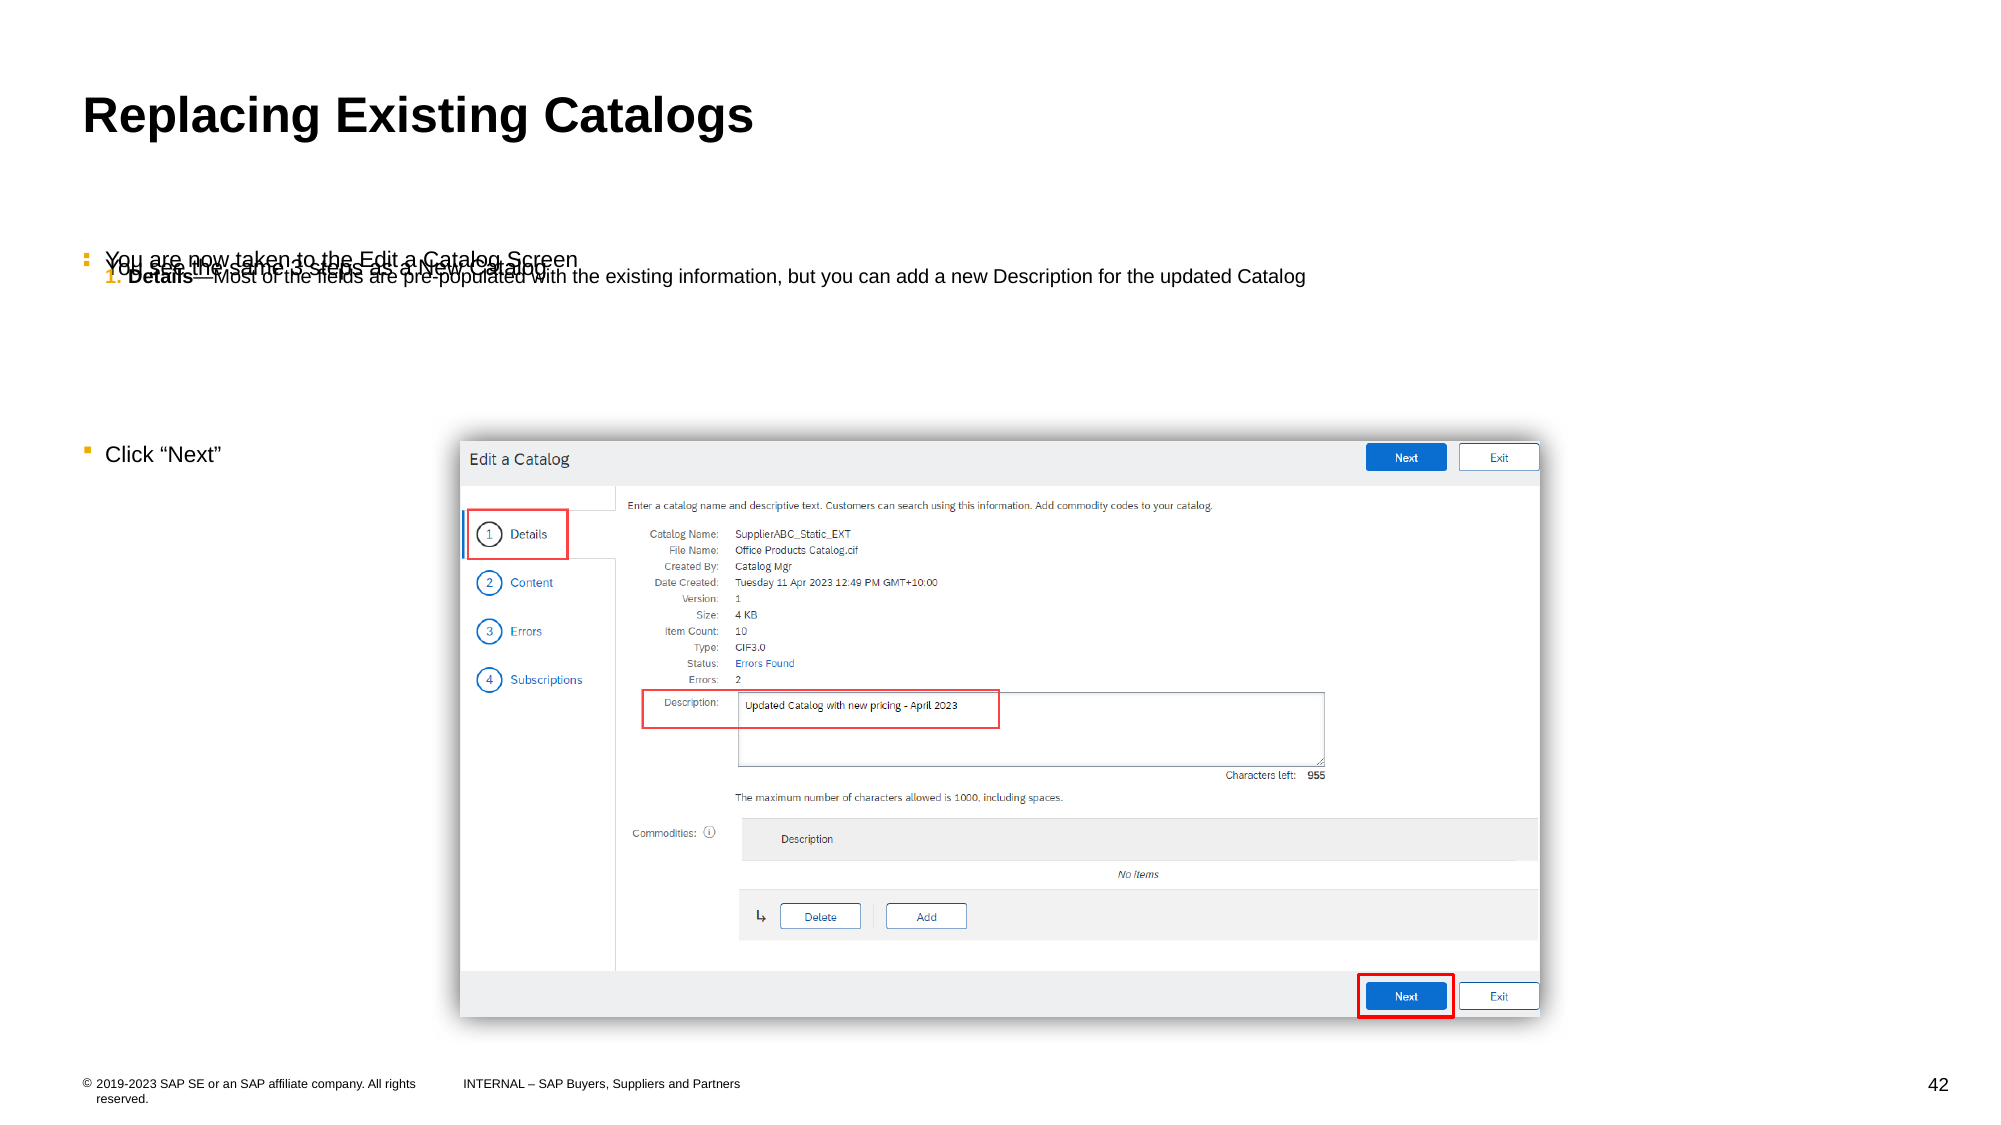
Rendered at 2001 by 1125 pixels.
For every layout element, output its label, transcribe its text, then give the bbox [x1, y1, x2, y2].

list You are now taken to the Edit a Catalog Screen You see the same 3 steps as a New Catalog Details—Most of the fields are pre-populated with the existing information, but you can add a new Description for the updated Catalog Click “Next” [82, 265, 1918, 474]
title Replacing Existing Catalogs [82, 82, 1918, 144]
picture [460, 441, 1541, 1018]
